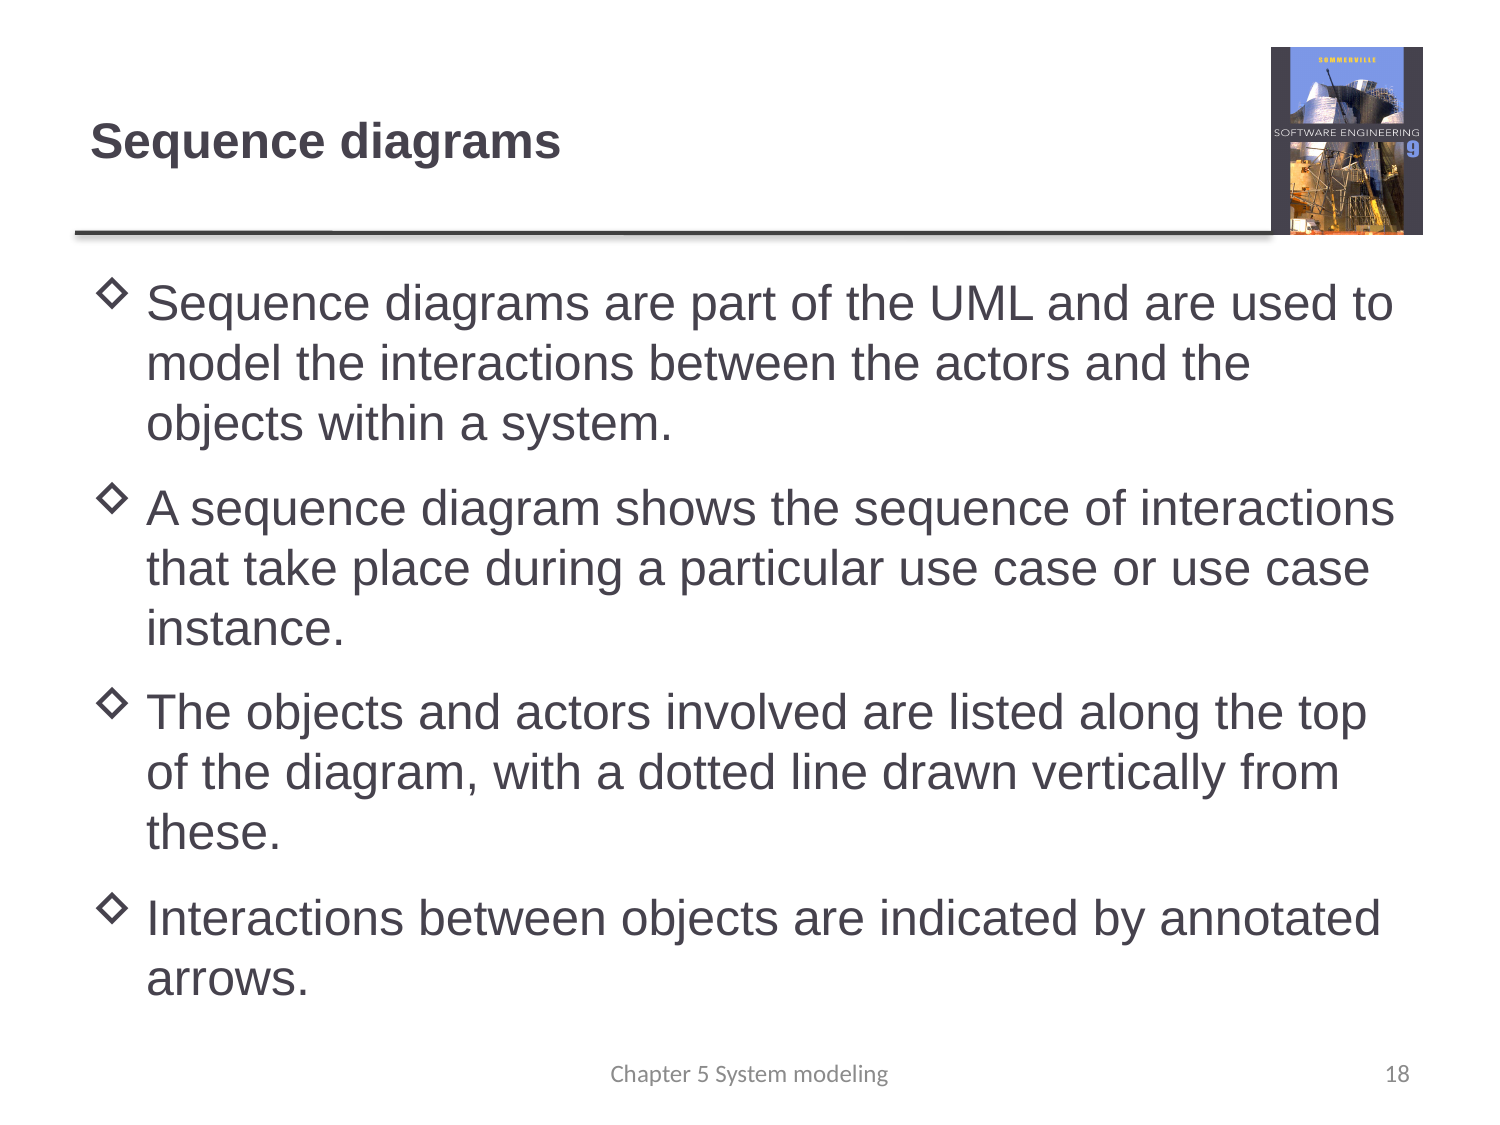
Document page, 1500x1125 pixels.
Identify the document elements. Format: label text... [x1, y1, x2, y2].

picture [1272, 47, 1423, 235]
list Sequence diagrams are part of the UML and are used to model the interactions between the actors and the objects within a system. A sequence diagram shows the sequence of interactions that take place during a particular use case or use case instance. The objects and actors involved are listed along the top of the diagram, with a dotted line drawn vertically from these. Interactions between objects are indicated by annotated arrows. [75, 262, 1425, 1005]
slide_number 18 [1074, 1042, 1425, 1103]
footer Chapter 5 System modeling [512, 1042, 988, 1103]
title Sequence diagrams [74, 44, 1272, 233]
